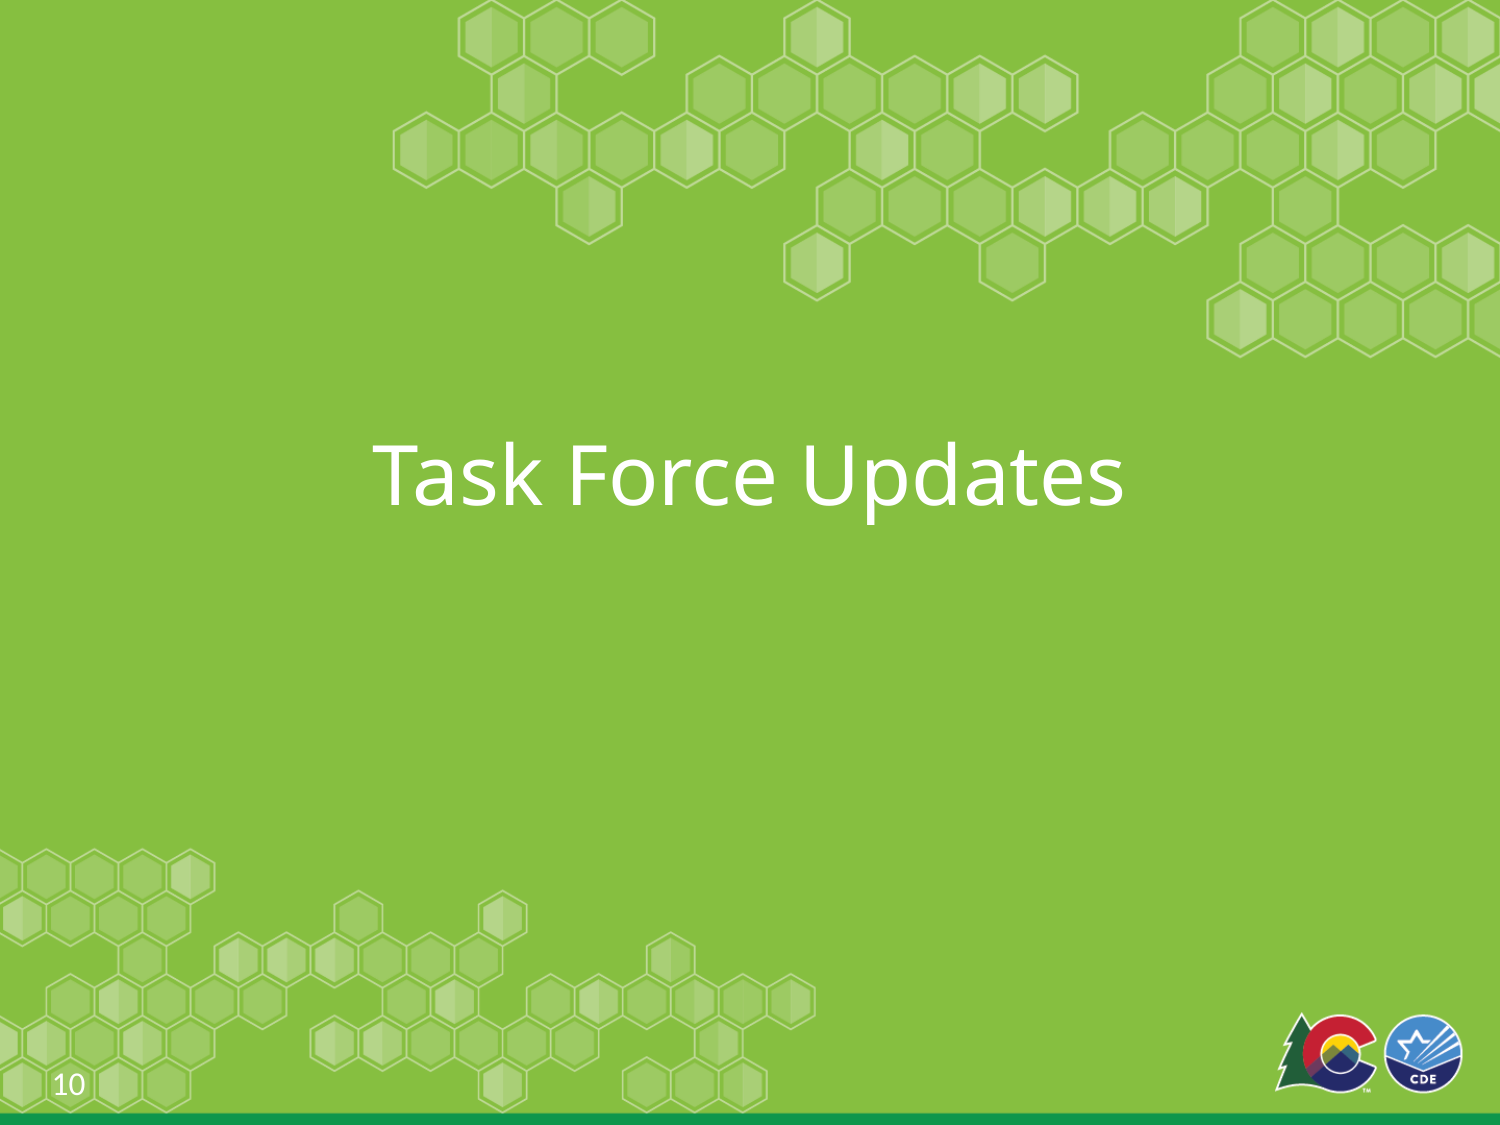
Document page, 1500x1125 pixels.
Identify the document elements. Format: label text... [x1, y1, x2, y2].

slide_number 10 [36, 1054, 375, 1115]
picture [0, 0, 1500, 1125]
title Task Force Updates [112, 425, 1388, 810]
